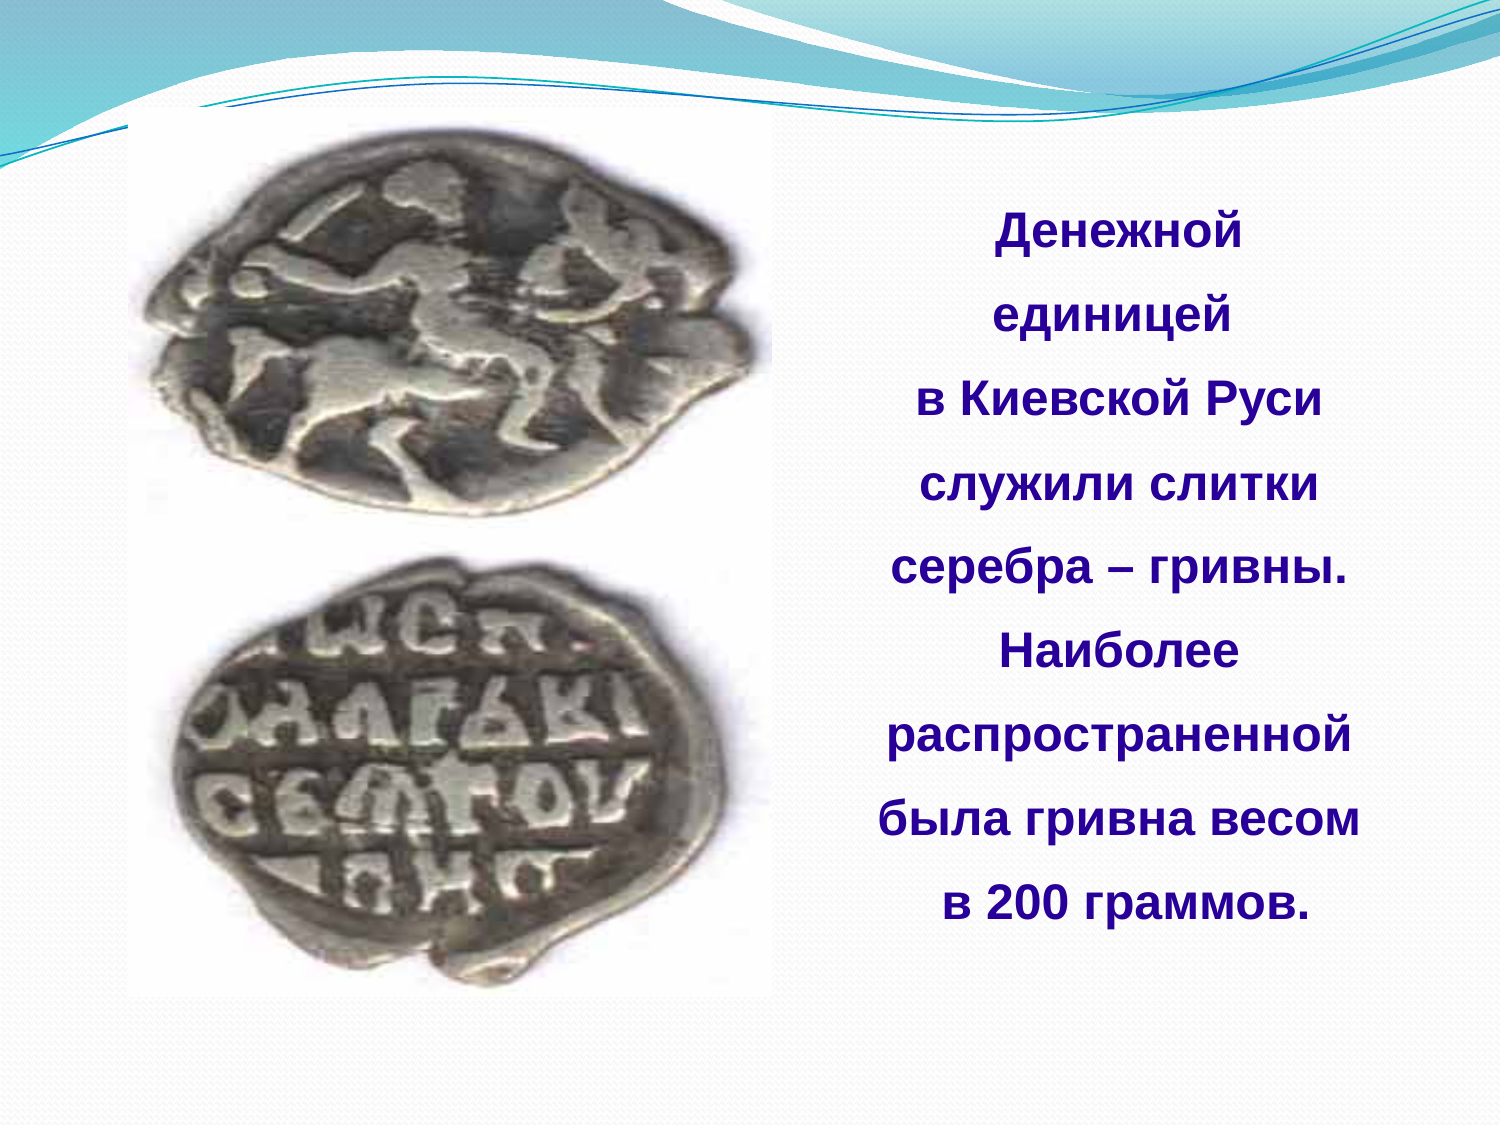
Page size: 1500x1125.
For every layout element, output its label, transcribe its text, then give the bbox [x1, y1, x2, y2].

picture [128, 107, 772, 997]
text_box Денежной единицей в Киевской Руси служили слитки серебра – гривны. Наиболее распространенной была гривна весом в 200 граммов. [856, 107, 1382, 917]
